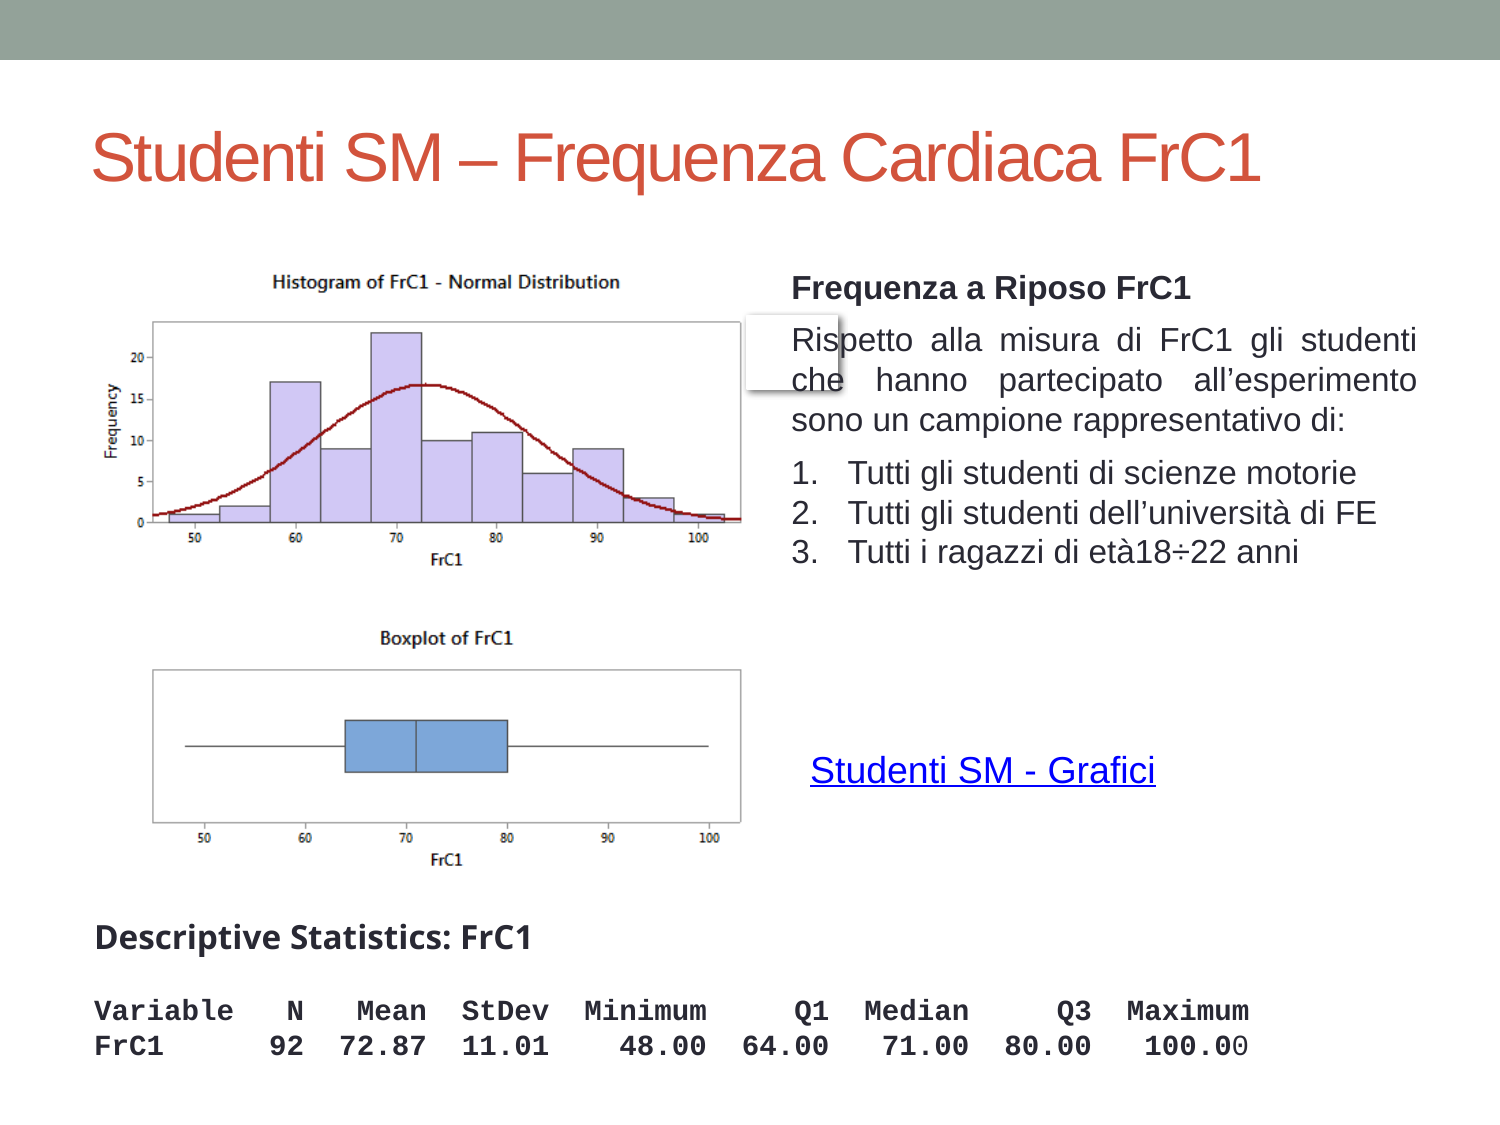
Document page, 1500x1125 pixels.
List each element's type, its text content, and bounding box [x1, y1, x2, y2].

text_box Frequenza a Riposo FrC1 Rispetto alla misura di FrC1 gli studenti che hanno partecipato all’esperimento sono un campione rappresentativo di: Tutti gli studenti di scienze motorie Tutti gli studenti dell’università di FE Tutti i ragazzi di età18÷22 anni [847, 258, 1434, 578]
text_box Studenti SM - Grafici [847, 738, 1333, 799]
title Studenti SM – Frequenza Cardiaca FrC1 [75, 77, 1425, 232]
text_box Descriptive Statistics: FrC1 Variable N Mean StDev Minimum Q1 Median Q3 Maximum FrC1 92 72.87 11.01 48.00 64.00 71.00 80.00 100.00 [79, 908, 1360, 1069]
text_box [73, 230, 840, 882]
